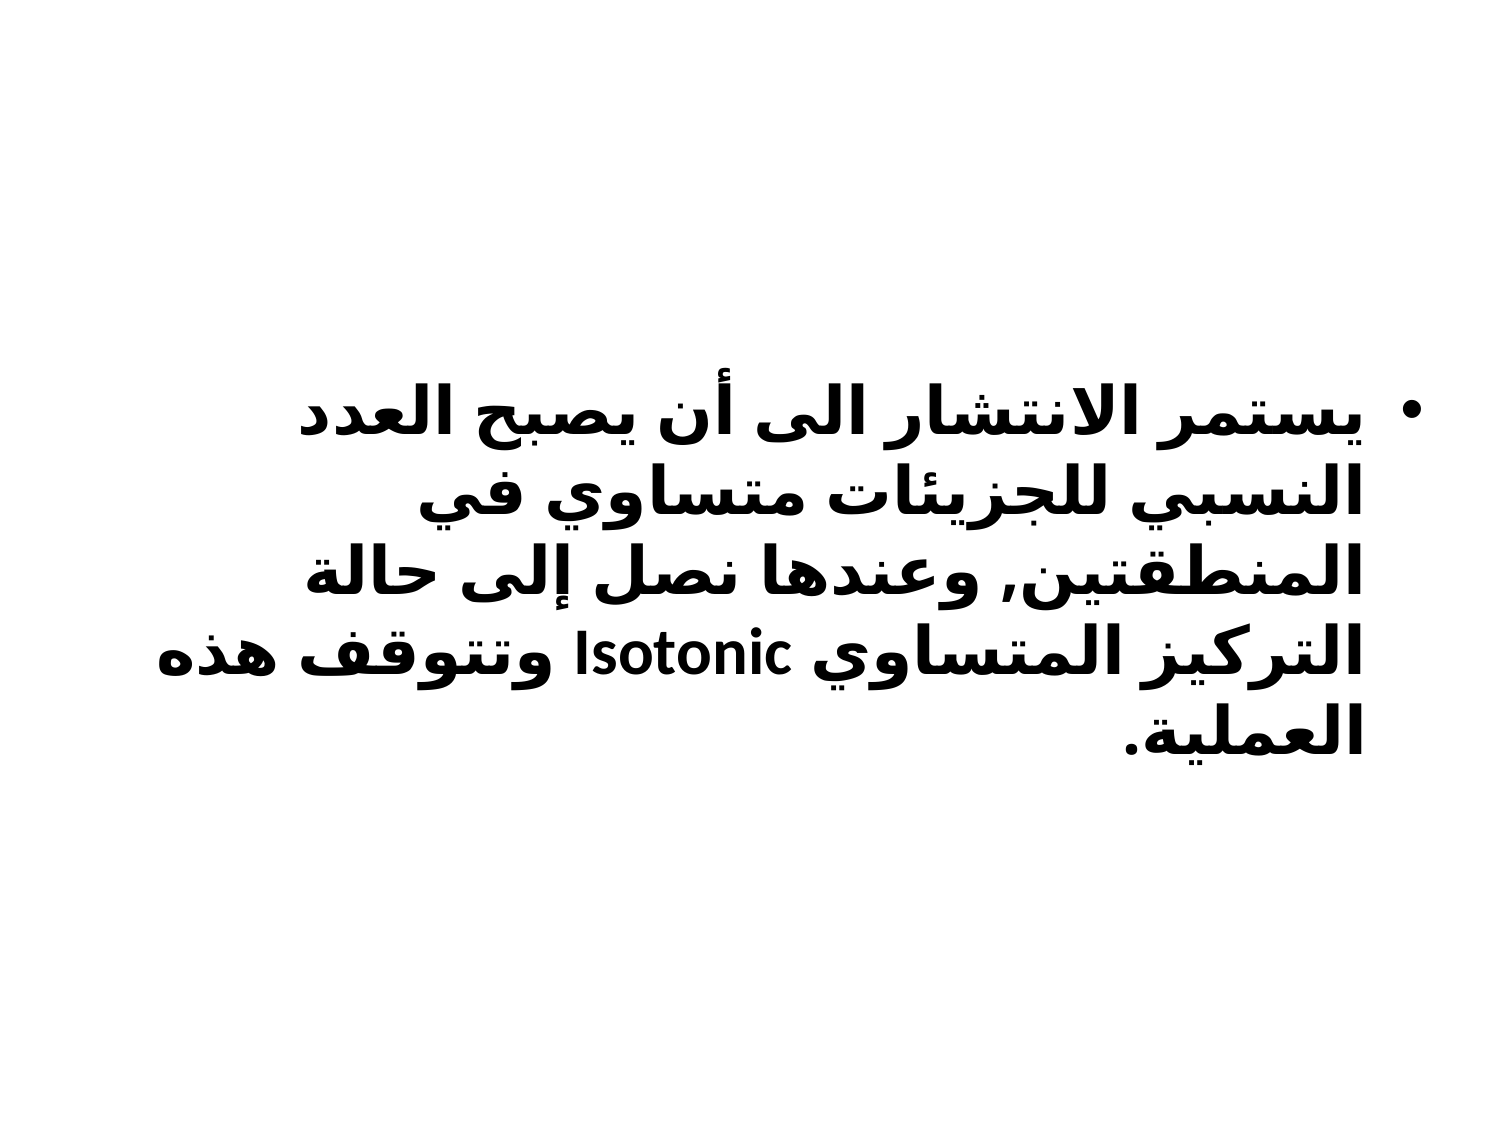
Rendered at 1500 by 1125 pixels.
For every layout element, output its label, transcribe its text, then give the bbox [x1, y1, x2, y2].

list يستمر الانتشار الى أن يصبح العدد النسبي للجزيئات متساوي في المنطقتين, وعندها نصل إلى حالة التركيز المتساوي Isotonic وتتوقف هذه العملية. [88, 267, 1439, 669]
